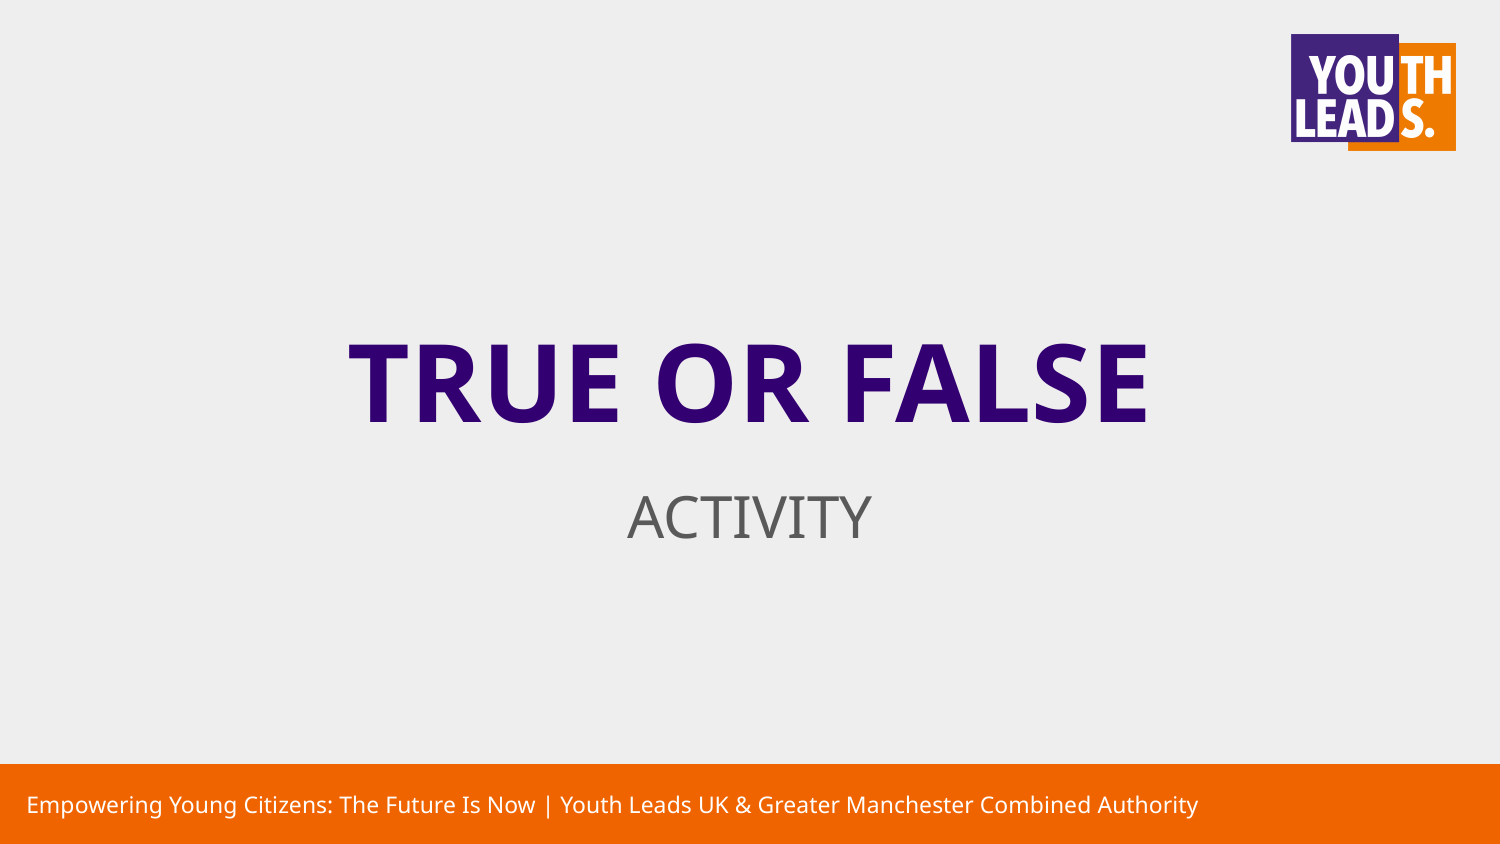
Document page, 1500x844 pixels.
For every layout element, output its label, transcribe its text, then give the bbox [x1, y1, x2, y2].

subtitle ACTIVITY [51, 464, 1449, 595]
picture [1291, 34, 1456, 151]
title TRUE OR FALSE [51, 122, 1449, 459]
